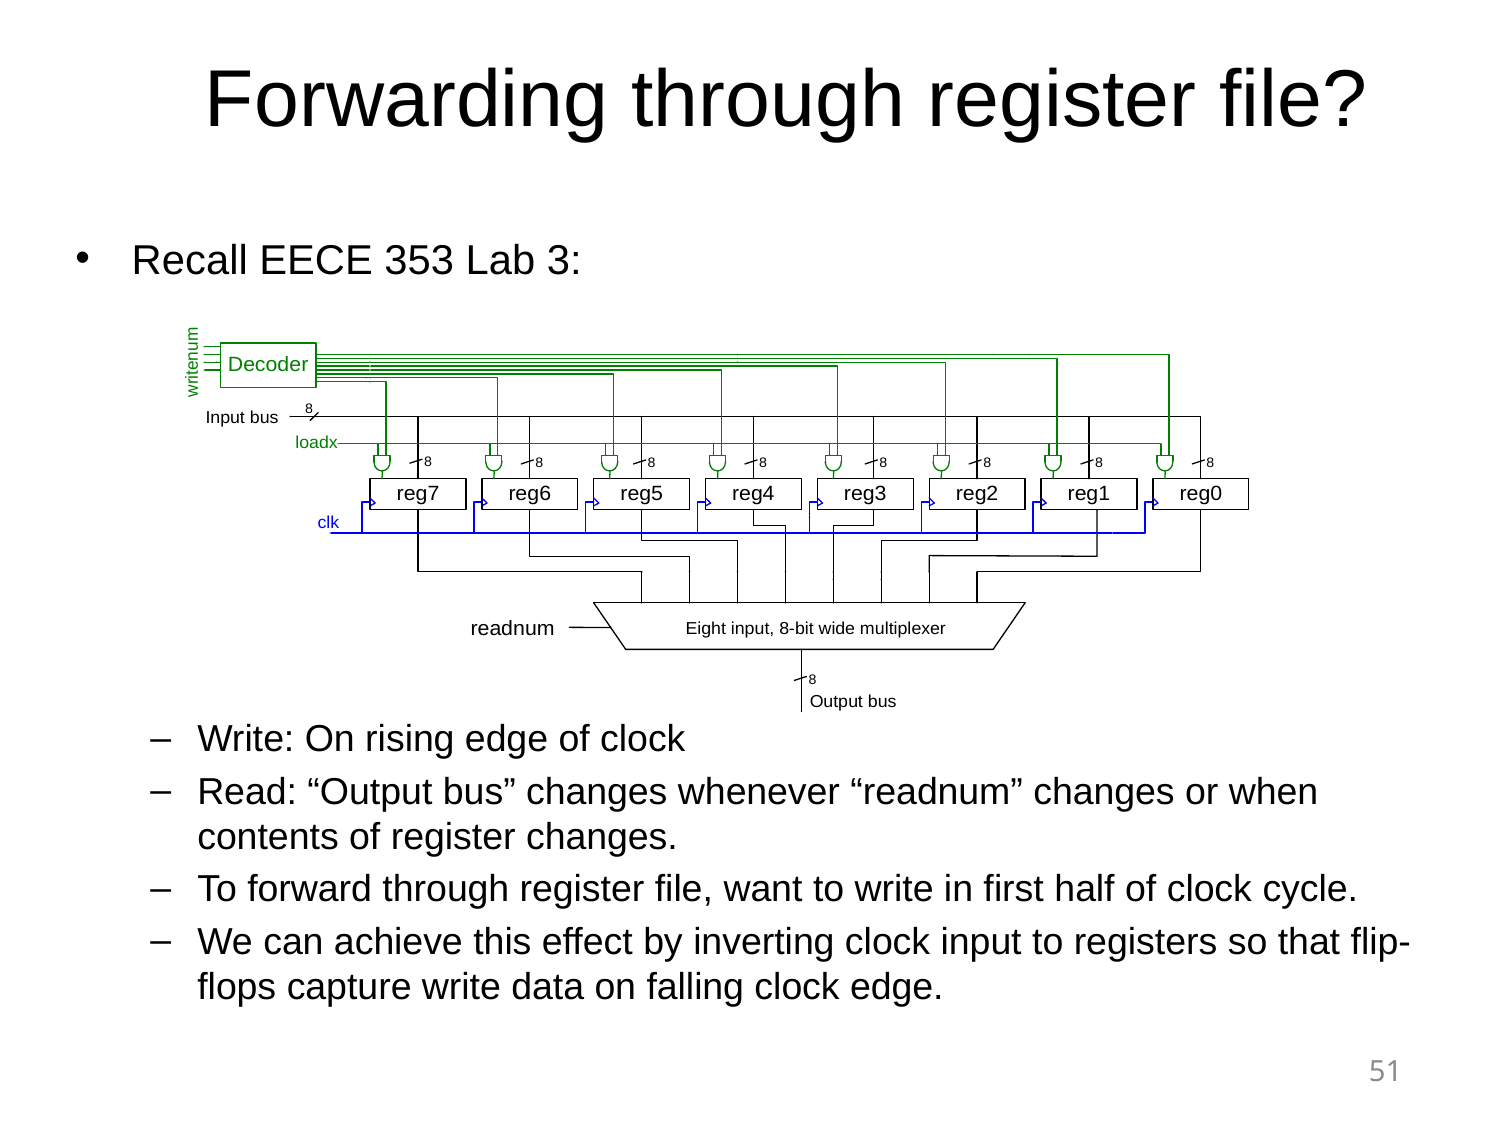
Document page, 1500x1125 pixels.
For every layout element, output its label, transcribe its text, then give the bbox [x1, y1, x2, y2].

slide_number 51 [1074, 1042, 1425, 1103]
title Forwarding through register file? [112, 0, 1463, 188]
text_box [151, 312, 1253, 723]
list Recall EECE 353 Lab 3: Write: On rising edge of clock Read: “Output bus” changes whenever “readnum” changes or when contents of register changes. To forward through register file, want to write in first half of clock cycle. We can achieve this effect by inverting clock input to registers so that flip-flops capture write data on falling clock edge. [60, 224, 1463, 1075]
